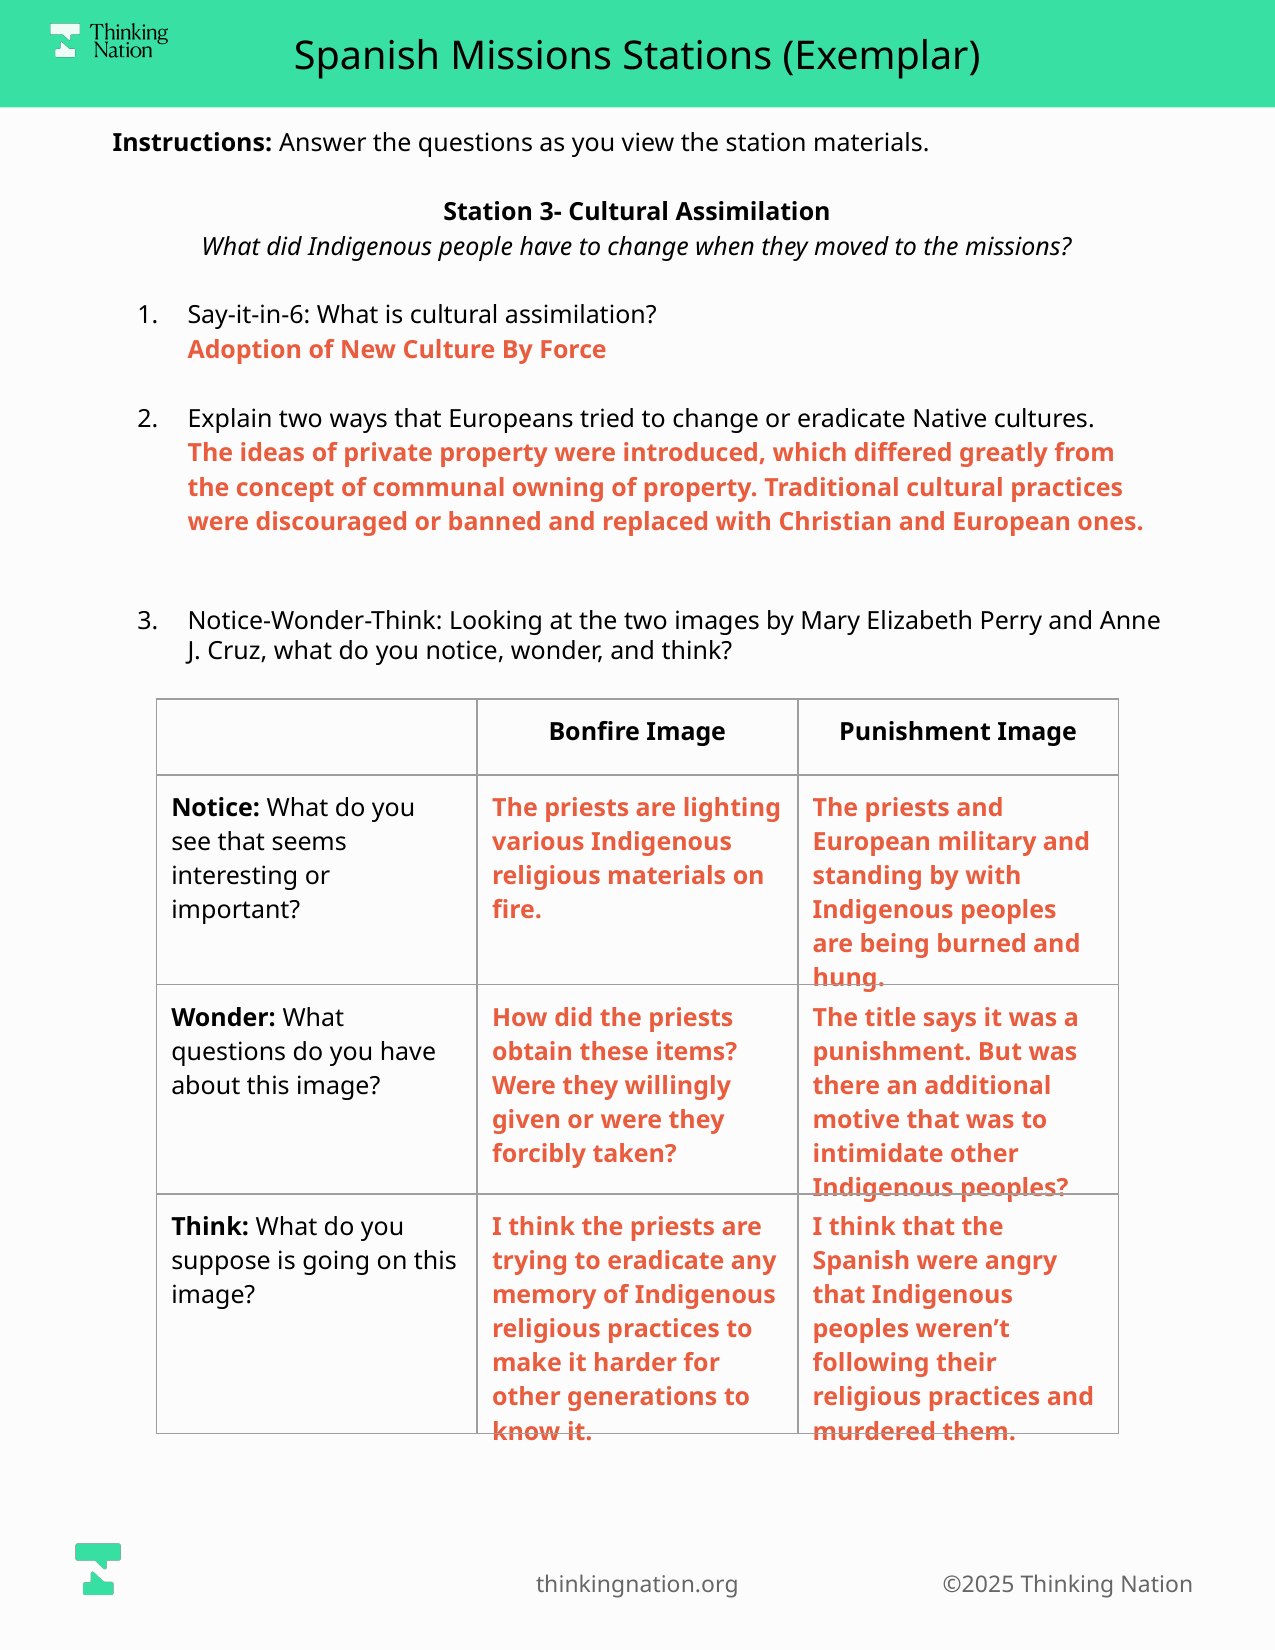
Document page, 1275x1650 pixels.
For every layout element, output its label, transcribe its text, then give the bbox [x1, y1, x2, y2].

table_cell How did the priests obtain these items? Were they willingly given or were they forcibly taken? [478, 985, 797, 1193]
text_box thinkingnation.org [486, 1553, 789, 1605]
table_cell Think: What do you suppose is going on this image? [157, 1195, 476, 1433]
text_box Instructions: Answer the questions as you view the station materials. Station 3- Cultural Assimilation What did Indigenous people have to change when they moved to the missions? Say-it-in-6: What is cultural assimilation? Adoption of New Culture By Force Explain two ways that Europeans tried to change or eradicate Native cultures. The ideas of private property were introduced, which differed greatly from the concept of communal owning of property. Traditional cultural practices were discouraged or banned and replaced with Christian and European ones. Notice-Wonder-Think: Looking at the two images by Mary Elizabeth Perry and Anne J. Cruz, what do you notice, wonder, and think? [97, 107, 1178, 680]
text_box ©2025 Thinking Nation [907, 1553, 1210, 1605]
table_cell Notice: What do you see that seems interesting or important? [157, 776, 476, 984]
picture [62, 1533, 134, 1605]
picture [36, 12, 172, 69]
text_box Spanish Missions Stations (Exemplar) [0, 0, 1275, 108]
table_header [157, 700, 476, 774]
table_header Punishment Image [799, 700, 1118, 774]
table_cell I think the priests are trying to eradicate any memory of Indigenous religious practices to make it harder for other generations to know it. [478, 1195, 797, 1433]
table_cell The title says it was a punishment. But was there an additional motive that was to intimidate other Indigenous peoples? [799, 985, 1118, 1193]
table_header Bonfire Image [478, 700, 797, 774]
table_cell The priests and European military and standing by with Indigenous peoples are being burned and hung. [799, 776, 1118, 984]
table_cell Wonder: What questions do you have about this image? [157, 985, 476, 1193]
table_cell I think that the Spanish were angry that Indigenous peoples weren’t following their religious practices and murdered them. [799, 1195, 1118, 1433]
table_cell The priests are lighting various Indigenous religious materials on fire. [478, 776, 797, 984]
